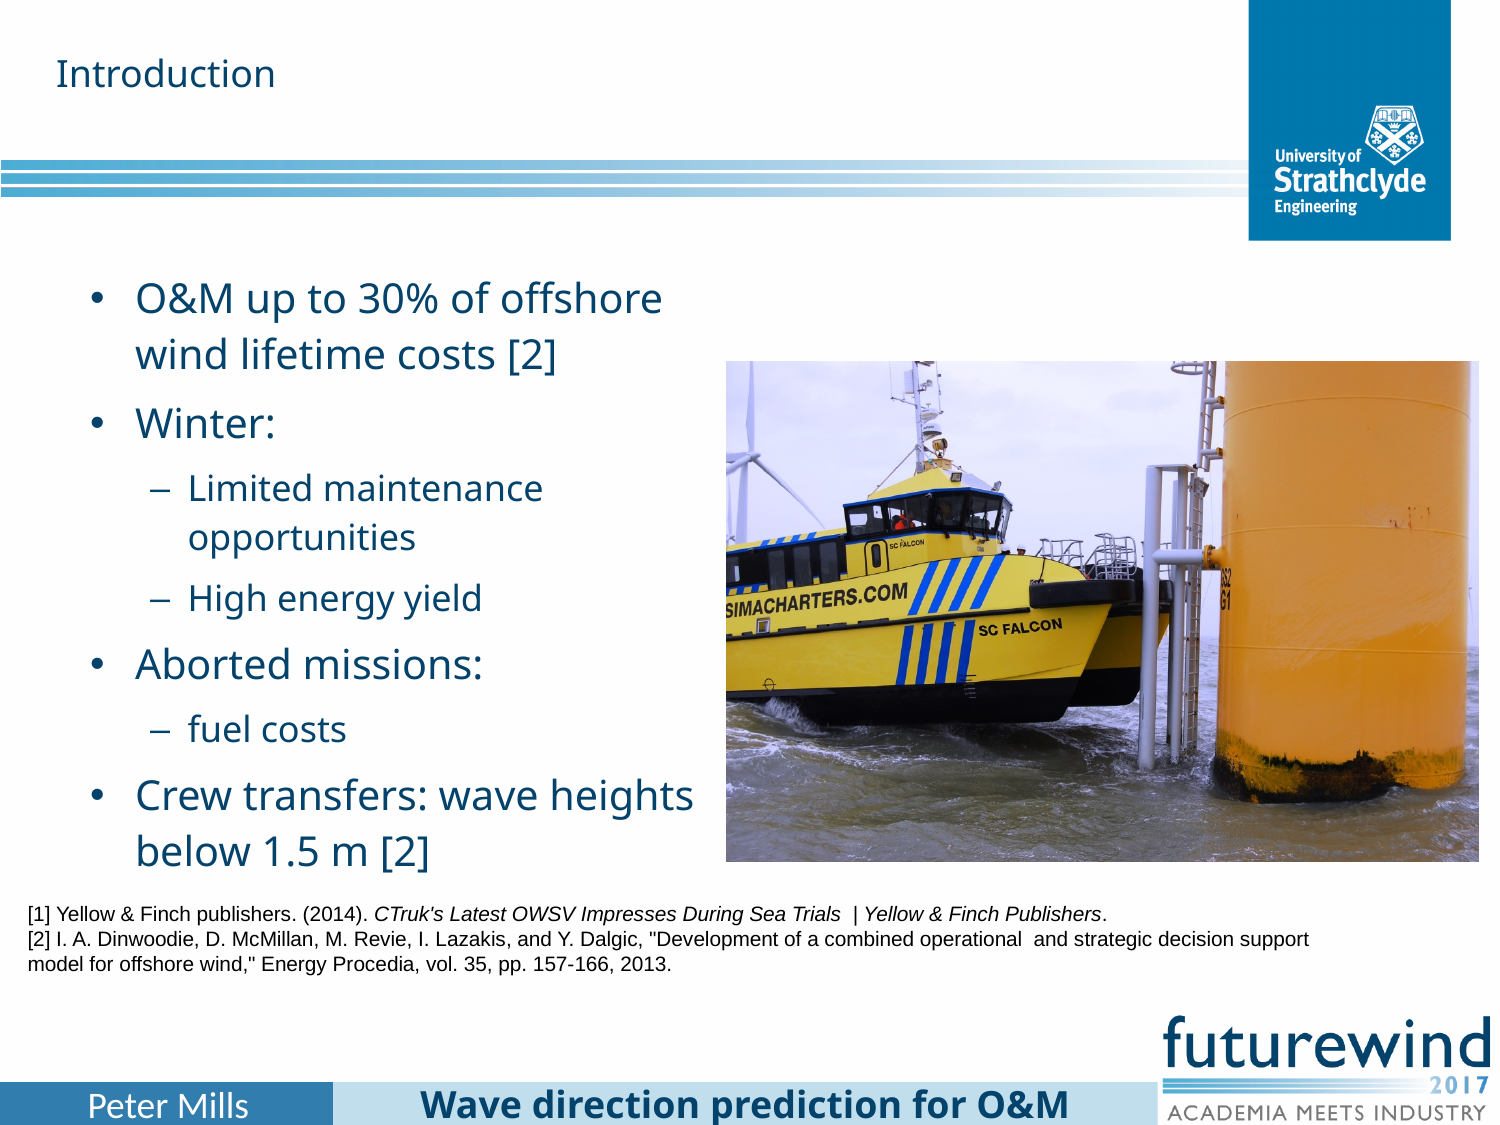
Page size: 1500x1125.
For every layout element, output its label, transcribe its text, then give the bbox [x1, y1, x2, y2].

text_box [1] Yellow & Finch publishers. (2014). CTruk's Latest OWSV Impresses During Sea Trials | Yellow & Finch Publishers. [2] I. A. Dinwoodie, D. McMillan, M. Revie, I. Lazakis, and Y. Dalgic, "Development of a combined operational and strategic decision support model for offshore wind," Energy Procedia, vol. 35, pp. 157-166, 2013. [12, 893, 1376, 983]
picture [1412, 174, 1425, 191]
list O&M up to 30% of offshore wind lifetime costs [2] Winter: Limited maintenance opportunities High energy yield Aborted missions: fuel costs Crew transfers: wave heights below 1.5 m [2] [75, 261, 762, 893]
picture [1276, 200, 1286, 212]
picture [1395, 169, 1408, 191]
title Introduction [41, 42, 1199, 161]
picture [1341, 204, 1346, 212]
picture [1293, 204, 1299, 213]
picture [1407, 133, 1417, 144]
picture [1390, 146, 1400, 157]
picture [1349, 205, 1356, 215]
picture [1306, 203, 1334, 212]
picture [1293, 171, 1302, 191]
picture [1379, 174, 1393, 199]
picture [1371, 169, 1377, 191]
picture [1275, 167, 1291, 191]
picture [1304, 174, 1313, 191]
picture [1371, 106, 1417, 154]
picture [1341, 169, 1354, 191]
picture [1308, 153, 1319, 161]
picture [1314, 174, 1327, 191]
picture [1287, 153, 1293, 161]
picture [1329, 150, 1339, 161]
picture [1357, 174, 1368, 191]
picture [1349, 149, 1360, 161]
picture [1329, 171, 1338, 191]
picture [1296, 150, 1300, 161]
picture [1371, 132, 1382, 140]
picture [0, 0, 1500, 1125]
picture [1277, 150, 1284, 161]
